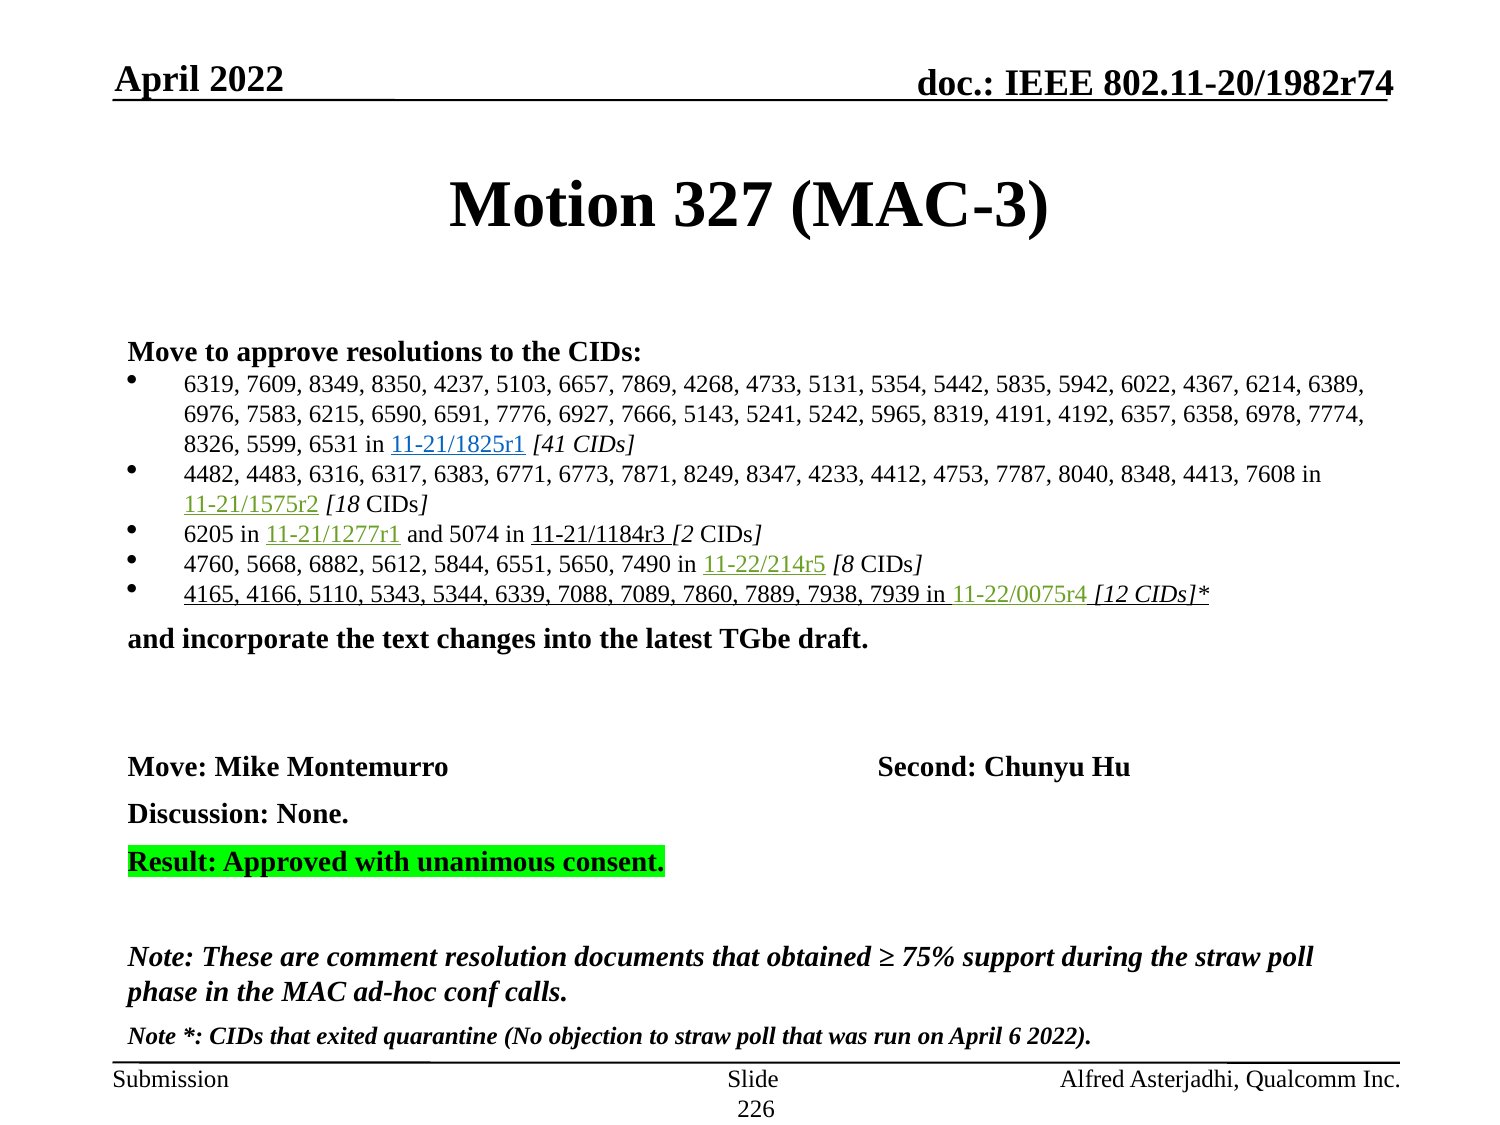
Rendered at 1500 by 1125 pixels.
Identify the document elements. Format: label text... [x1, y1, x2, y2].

slide_number Slide 226 [712, 1061, 800, 1123]
title Motion 327 (MAC-3) [112, 112, 1388, 288]
list Move to approve resolutions to the CIDs: 6319, 7609, 8349, 8350, 4237, 5103, 6657, 7869, 4268, 4733, 5131, 5354, 5442, 5835, 5942, 6022, 4367, 6214, 6389, 6976, 7583, 6215, 6590, 6591, 7776, 6927, 7666, 5143, 5241, 5242, 5965, 8319, 4191, 4192, 6357, 6358, 6978, 7774, 8326, 5599, 6531 in 11-21/1825r1 [41 CIDs] 4482, 4483, 6316, 6317, 6383, 6771, 6773, 7871, 8249, 8347, 4233, 4412, 4753, 7787, 8040, 8348, 4413, 7608 in 11-21/1575r2 [18 CIDs] 6205 in 11-21/1277r1 and 5074 in 11-21/1184r3 [2 CIDs] 4760, 5668, 6882, 5612, 5844, 6551, 5650, 7490 in 11-22/214r5 [8 CIDs] 4165, 4166, 5110, 5343, 5344, 6339, 7088, 7089, 7860, 7889, 7938, 7939 in 11-22/0075r4 [12 CIDs]* and incorporate the text changes into the latest TGbe draft. Move: Mike Montemurro Second: Chunyu Hu Discussion: None. Result: Approved with unanimous consent. Note: These are comment resolution documents that obtained ≥ 75% support during the straw poll phase in the MAC ad-hoc conf calls. Note *: CIDs that exited quarantine (No objection to straw poll that was run on April 6 2022). [112, 324, 1388, 1063]
footer Alfred Asterjadhi, Qualcomm Inc. [878, 1061, 1402, 1093]
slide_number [114, 54, 423, 100]
